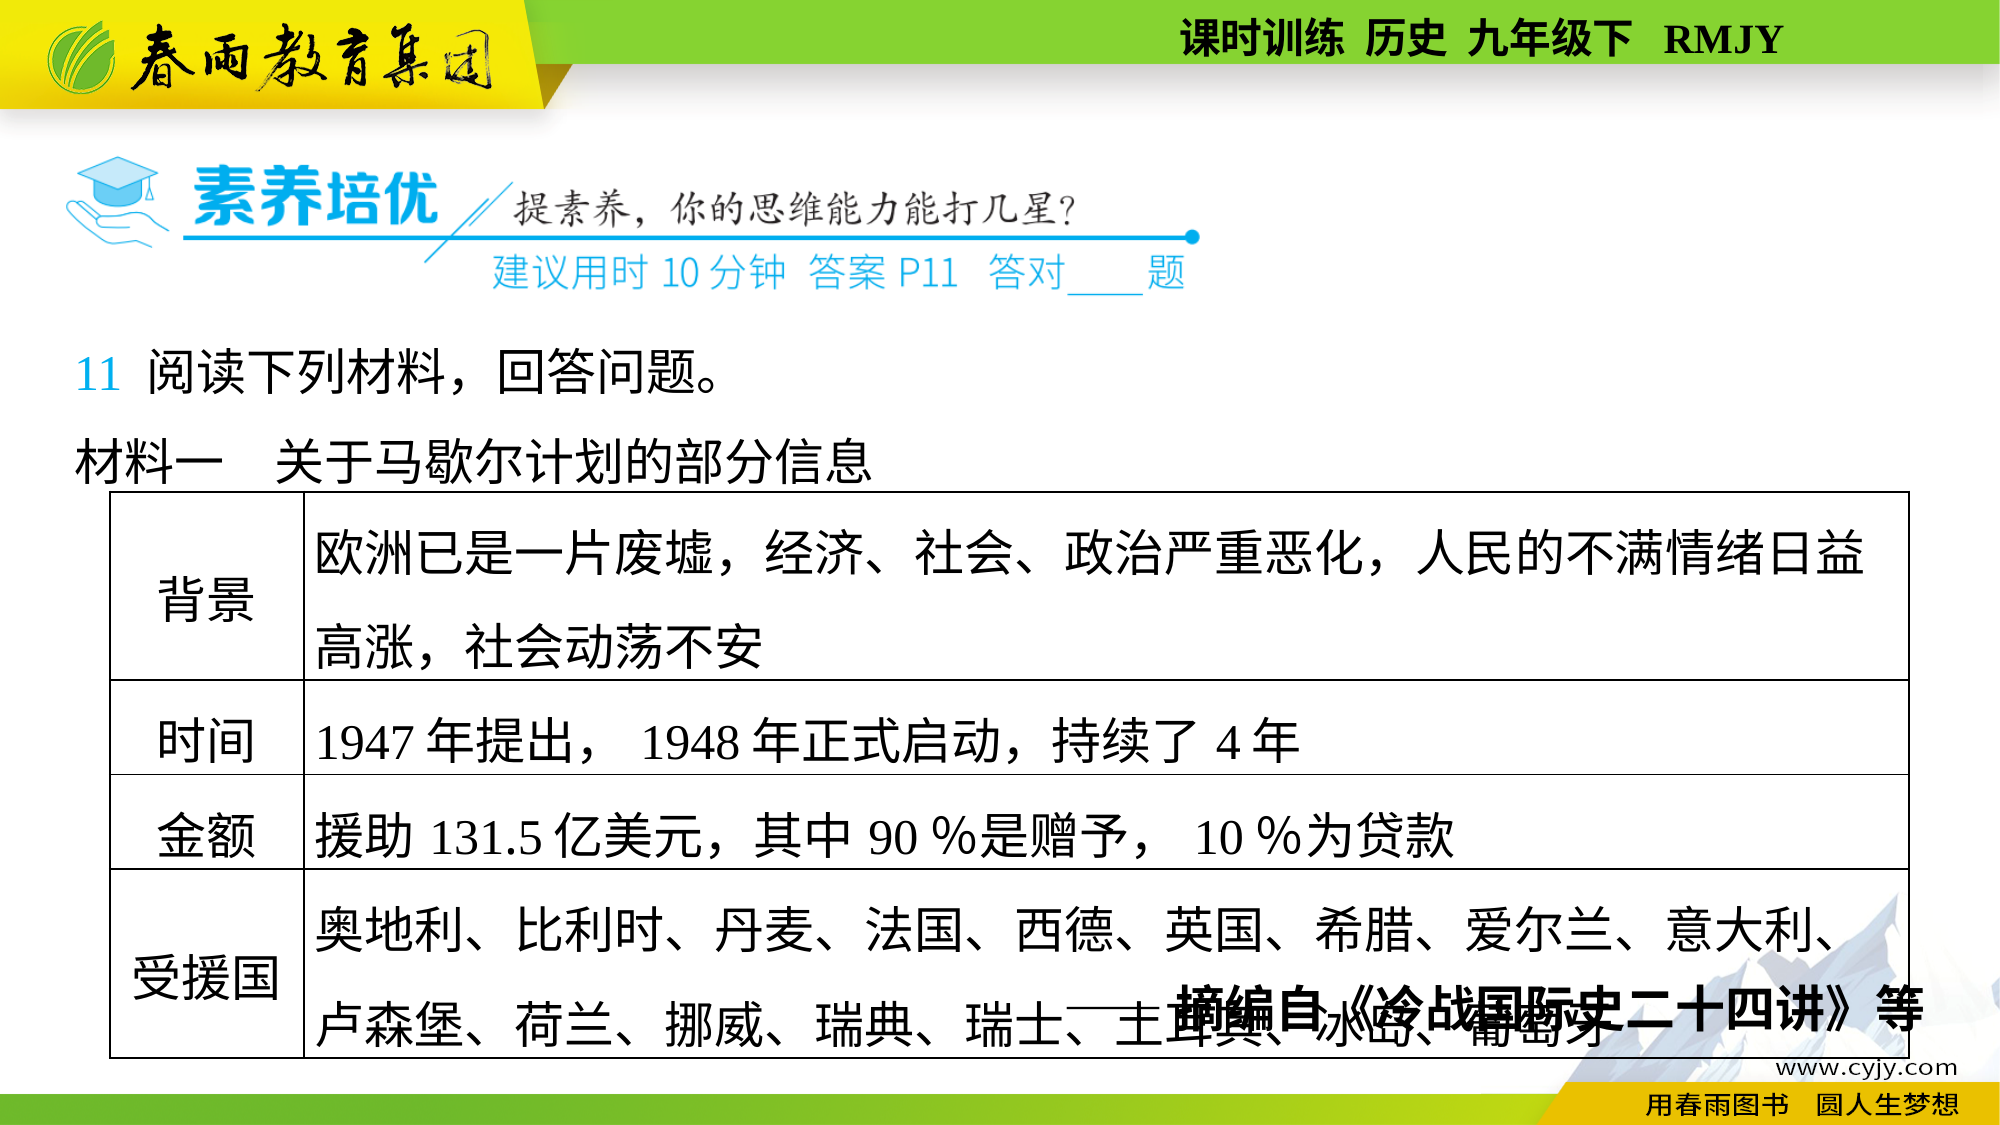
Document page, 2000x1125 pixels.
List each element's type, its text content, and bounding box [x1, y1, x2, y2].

table_cell 1947年提出，1948年正式启动，持续了4年 [305, 681, 1908, 774]
table_header 背景 [111, 493, 303, 679]
list 11 阅读下列材料，回答问题。 材料一 关于马歇尔计划的部分信息 [59, 302, 1944, 500]
table_cell 援助131.5亿美元，其中90％是赠予，10％为贷款 [305, 775, 1908, 868]
table_cell 受援国 [111, 870, 303, 1057]
text_box ——摘编自《冷战国际史二十四讲》等 [1048, 940, 1940, 1046]
picture [0, 0, 2000, 1125]
table_cell 奥地利、比利时、丹麦、法国、西德、英国、希腊、爱尔兰、意大利、卢森堡、荷兰、挪威、瑞典、瑞士、土耳其、冰岛、葡萄牙 [305, 870, 1908, 1057]
table_cell 时间 [111, 681, 303, 774]
table_cell 金额 [111, 775, 303, 868]
table_header 欧洲已是一片废墟，经济、社会、政治严重恶化，人民的不满情绪日益高涨，社会动荡不安 [305, 493, 1908, 679]
